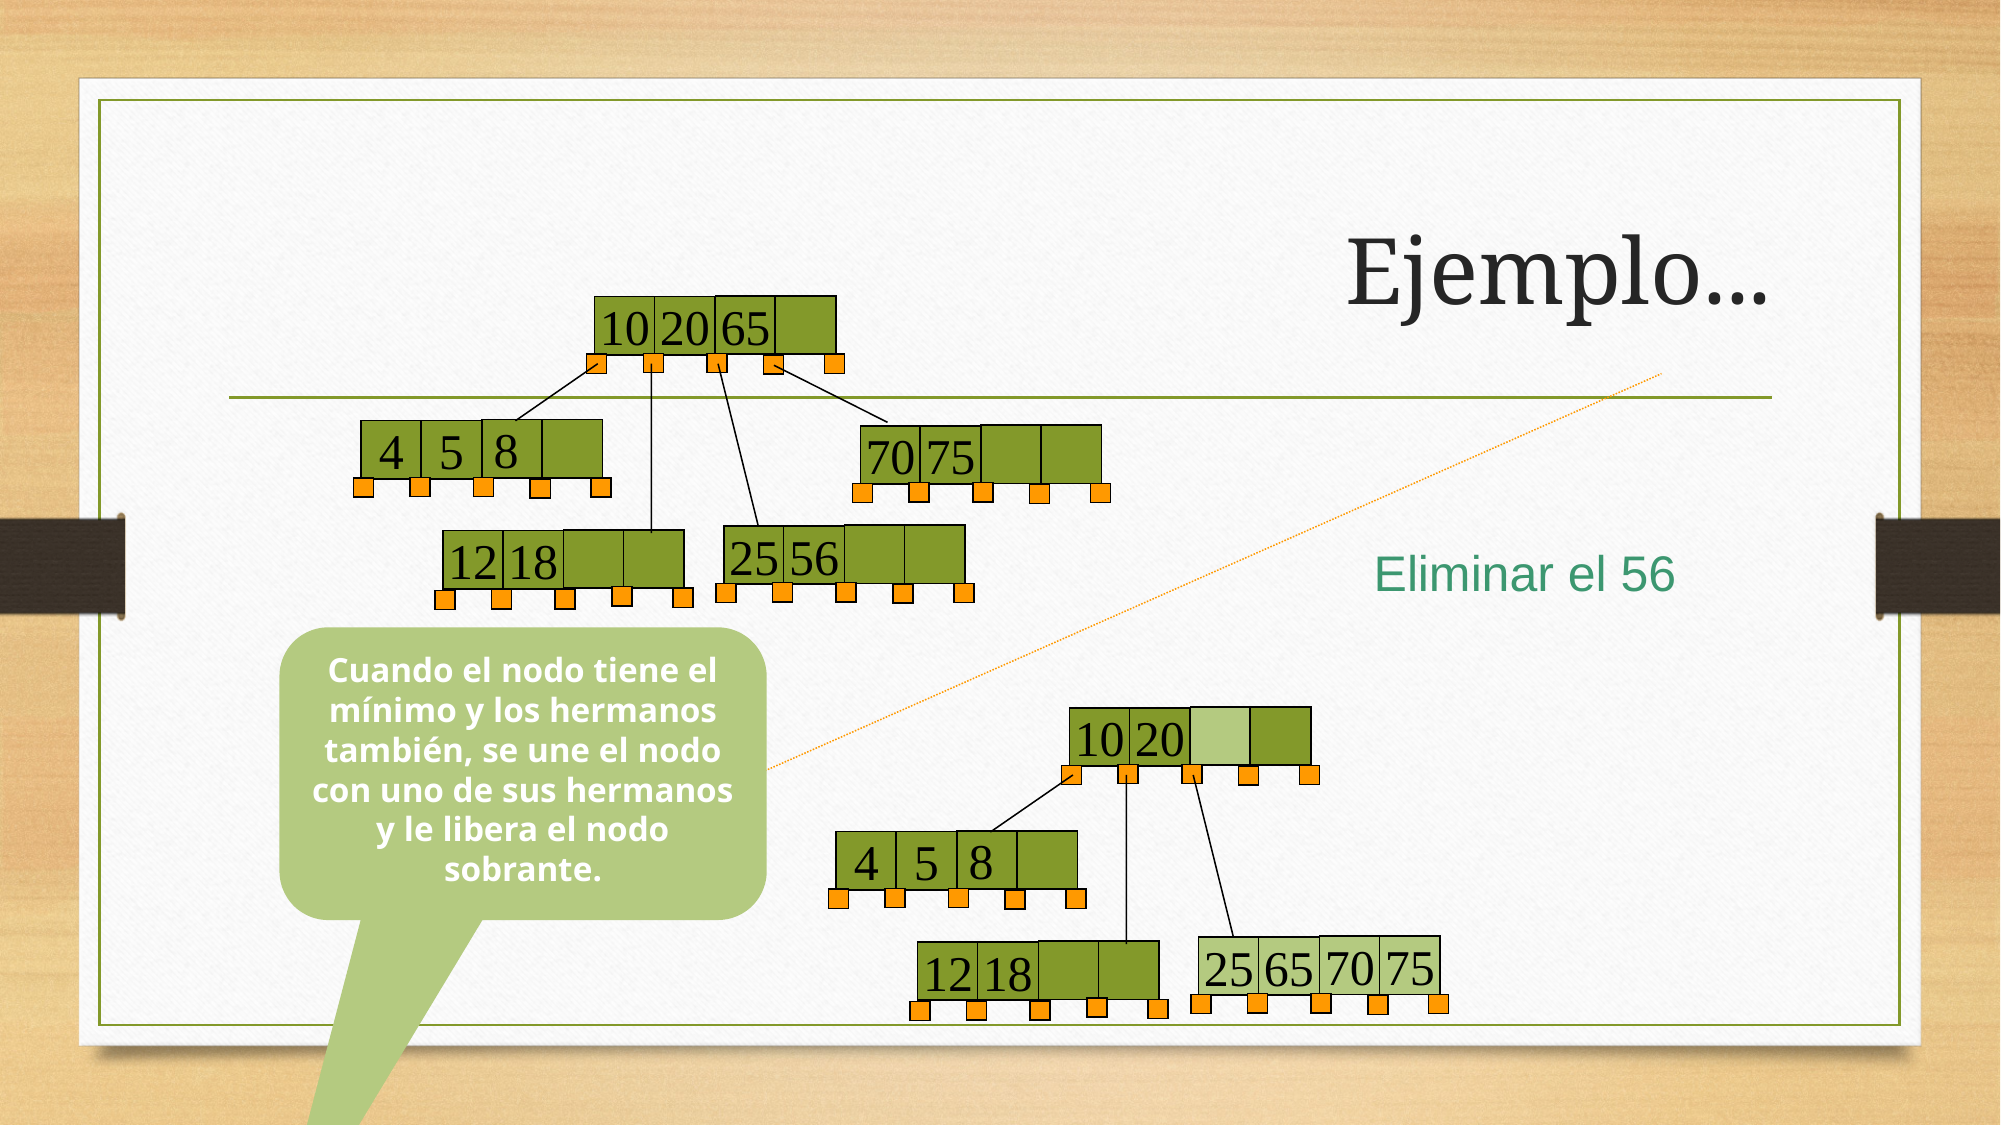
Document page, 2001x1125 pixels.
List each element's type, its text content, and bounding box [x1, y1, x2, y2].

text_box [1016, 830, 1078, 890]
text_box [1066, 889, 1087, 909]
text_box [1038, 941, 1098, 1000]
text_box [1238, 766, 1259, 786]
text_box [948, 888, 969, 908]
text_box [884, 888, 905, 908]
text_box [1311, 993, 1332, 1013]
text_box [909, 1001, 930, 1021]
text_box 70 [1319, 936, 1379, 995]
title Ejemplo... [212, 161, 1788, 375]
text_box Eliminar el 56 [1358, 534, 1692, 609]
text_box [1147, 999, 1168, 1019]
text_box 18 [977, 941, 1038, 1001]
text_box 20 [1129, 707, 1190, 767]
text_box [1030, 1000, 1051, 1020]
text_box [1247, 993, 1268, 1013]
text_box 12 [917, 941, 977, 1001]
text_box [966, 1000, 987, 1020]
text_box [828, 889, 849, 909]
text_box 25 [1198, 936, 1258, 996]
text_box [1367, 995, 1388, 1015]
text_box [1250, 706, 1311, 766]
text_box [1428, 994, 1449, 1014]
text_box [1190, 994, 1211, 1014]
picture [0, 0, 2001, 1125]
text_box [1061, 765, 1082, 785]
text_box [1098, 941, 1160, 1000]
text_box [1190, 706, 1250, 766]
text_box 10 [1069, 707, 1129, 767]
text_box 65 [1258, 936, 1319, 996]
text_box [1118, 764, 1139, 784]
text_box 75 [1379, 936, 1441, 995]
text_box 5 [896, 831, 957, 891]
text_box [353, 295, 1111, 610]
text_box 4 [836, 831, 896, 891]
text_box [1086, 997, 1107, 1017]
text_box 8 [957, 830, 1016, 890]
text_box [1005, 890, 1026, 910]
text_box [1299, 765, 1320, 785]
text_box Cuando el nodo tiene el mínimo y los hermanos también, se une el nodo con uno de sus hermanos y le libera el nodo sobrante. [279, 627, 767, 1125]
text_box [1181, 764, 1203, 784]
